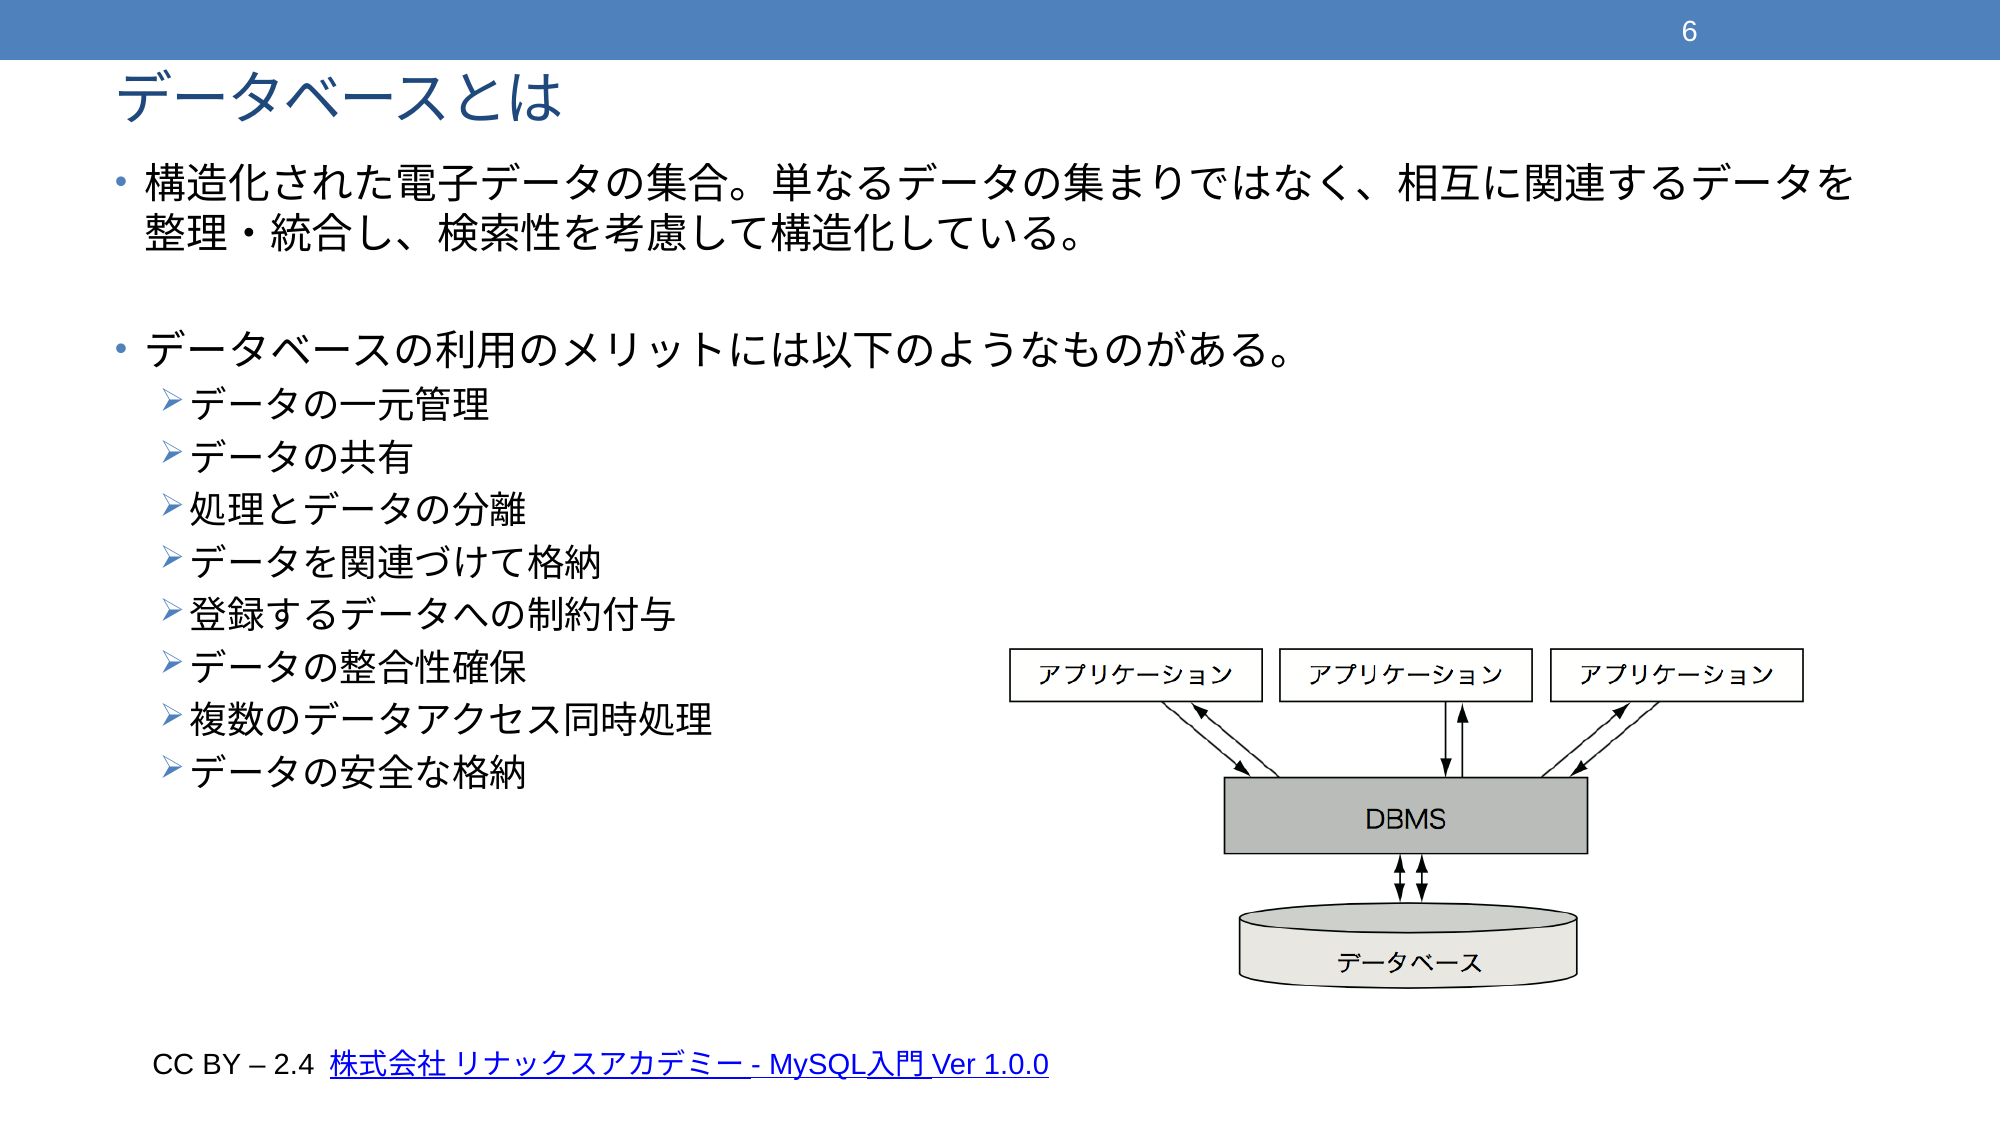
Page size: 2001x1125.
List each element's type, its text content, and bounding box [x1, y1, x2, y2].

list 構造化された電子データの集合。単なるデータの集まりではなく、相互に関連するデータを整理・統合し、検索性を考慮して構造化している。 データベースの利用のメリットには以下のようなものがある。 データの一元管理 データの共有 処理とデータの分離 データを関連づけて格納 登録するデータへの制約付与 データの整合性確保 複数のデータアクセス同時処理 データの安全な格納 [99, 149, 1900, 1063]
text_box CC BY – 2.4 株式会社 リナックスアカデミー - MySQL入門 Ver 1.0.0 [137, 1038, 1087, 1096]
slide_number 6 [1666, 3, 1900, 57]
title データベースとは [99, 59, 1900, 133]
picture [999, 638, 1819, 1014]
